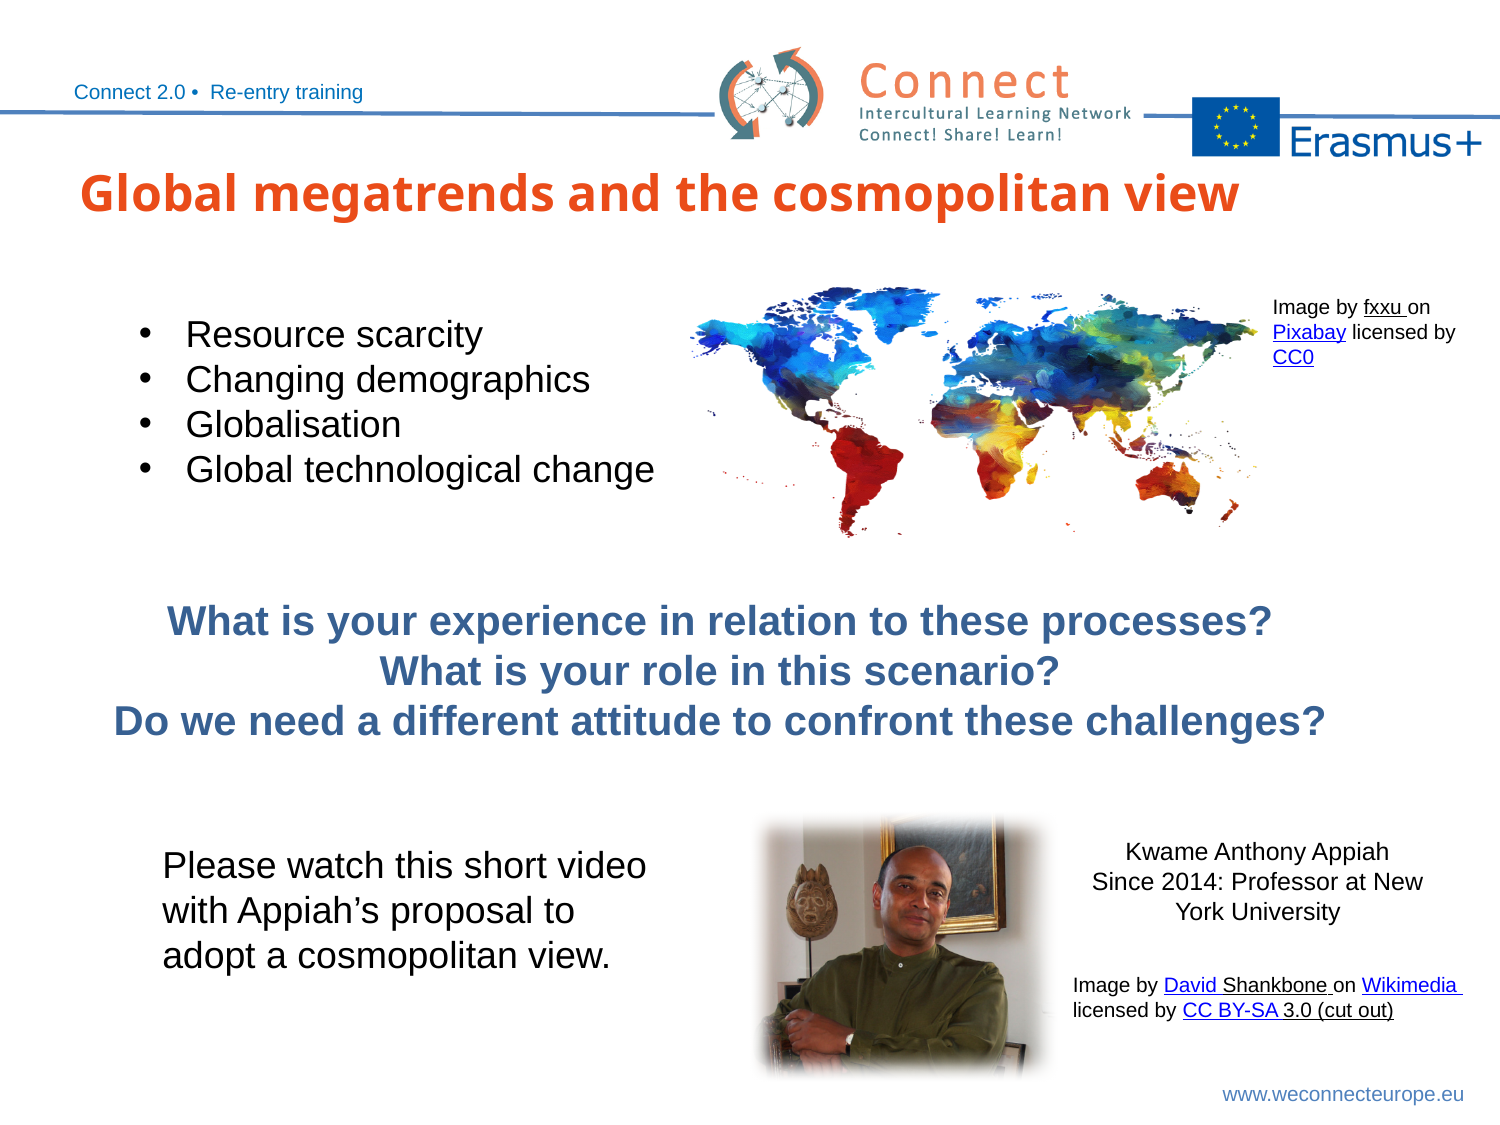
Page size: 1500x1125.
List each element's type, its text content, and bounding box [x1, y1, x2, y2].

picture [1175, 80, 1498, 173]
text_box Kwame Anthony Appiah Since 2014: Professor at New York University [1063, 828, 1459, 934]
text_box Global megatrends and the cosmopolitan view [64, 153, 1317, 229]
picture [690, 285, 1259, 540]
text_box Resource scarcity Changing demographics Globalisation Global technological change [123, 302, 685, 498]
text_box Image by fxxu on Pixabay licensed by CC0 [1259, 285, 1483, 376]
text_box Image by David Shankbone on Wikimedia licensed by CC BY-SA 3.0 (cut out) [1063, 964, 1483, 1029]
picture [714, 42, 1144, 153]
text_box Please watch this short video with Appiah’s proposal to adopt a cosmopolitan view. [147, 834, 691, 984]
text_box What is your experience in relation to these processes? What is your role in this scenario? Do we need a different attitude to confront these challenges? [64, 586, 1376, 751]
picture [749, 810, 1059, 1083]
